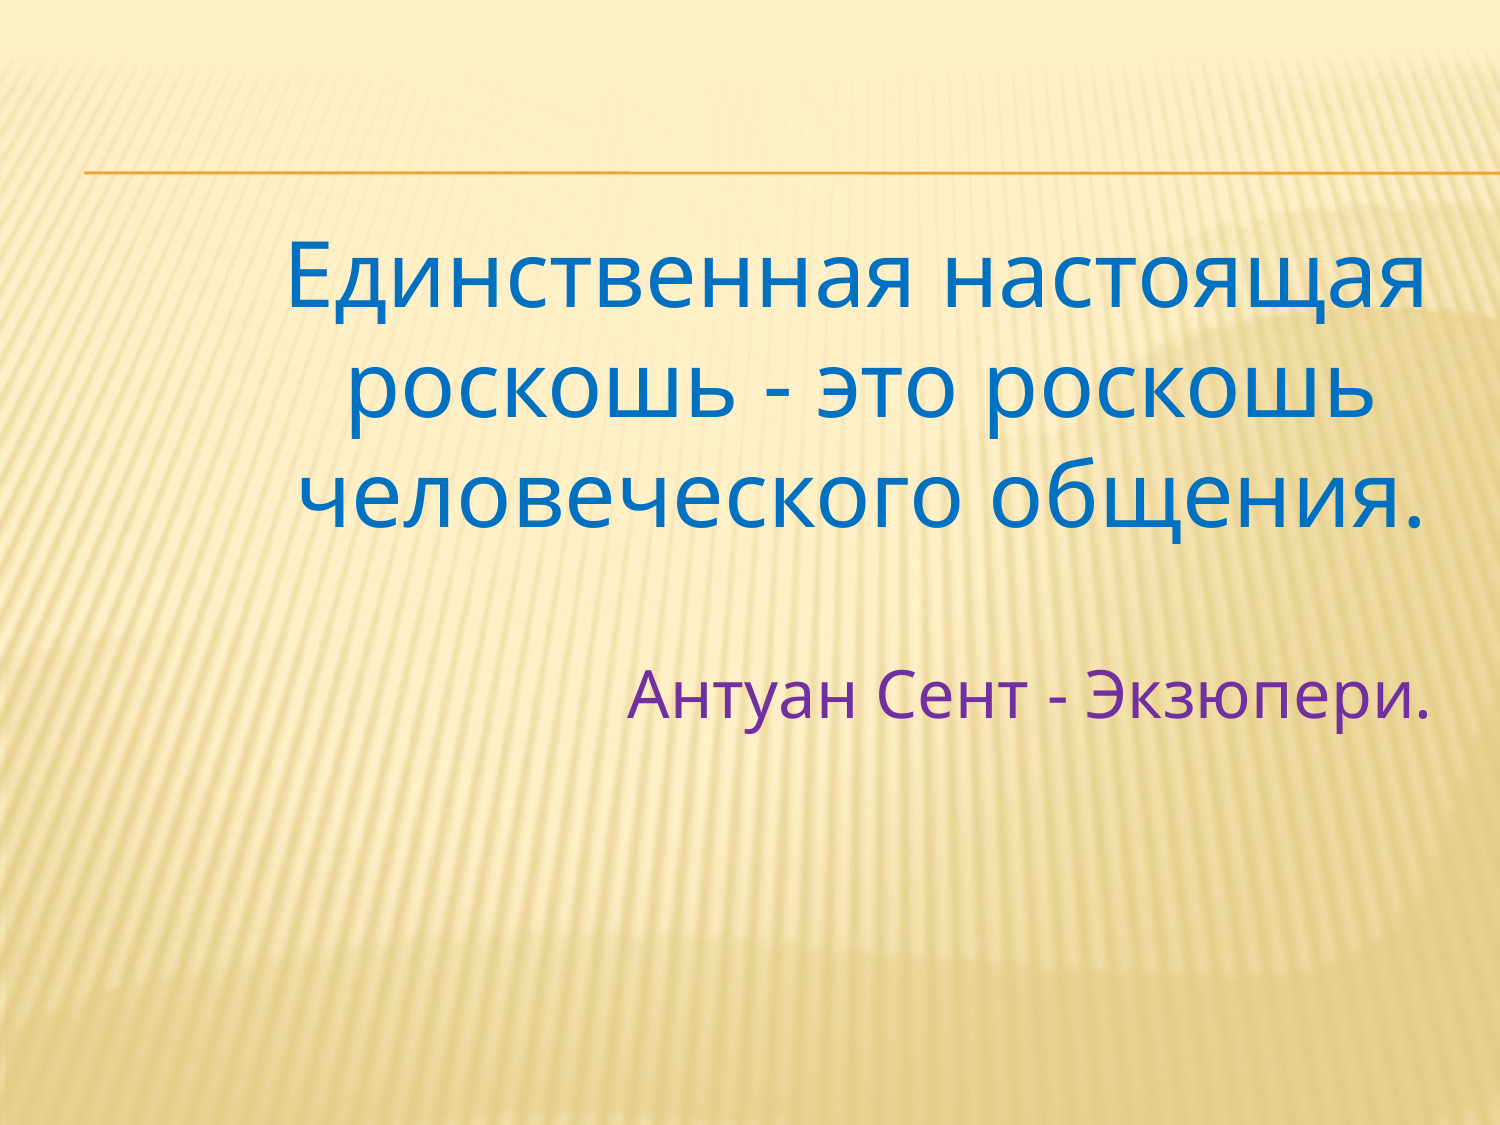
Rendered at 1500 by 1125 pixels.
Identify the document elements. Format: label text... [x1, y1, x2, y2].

list Единственная настоящая роскошь - это роскошь человеческого общения. Антуан Сент - Экзюпери. [218, 208, 1449, 902]
